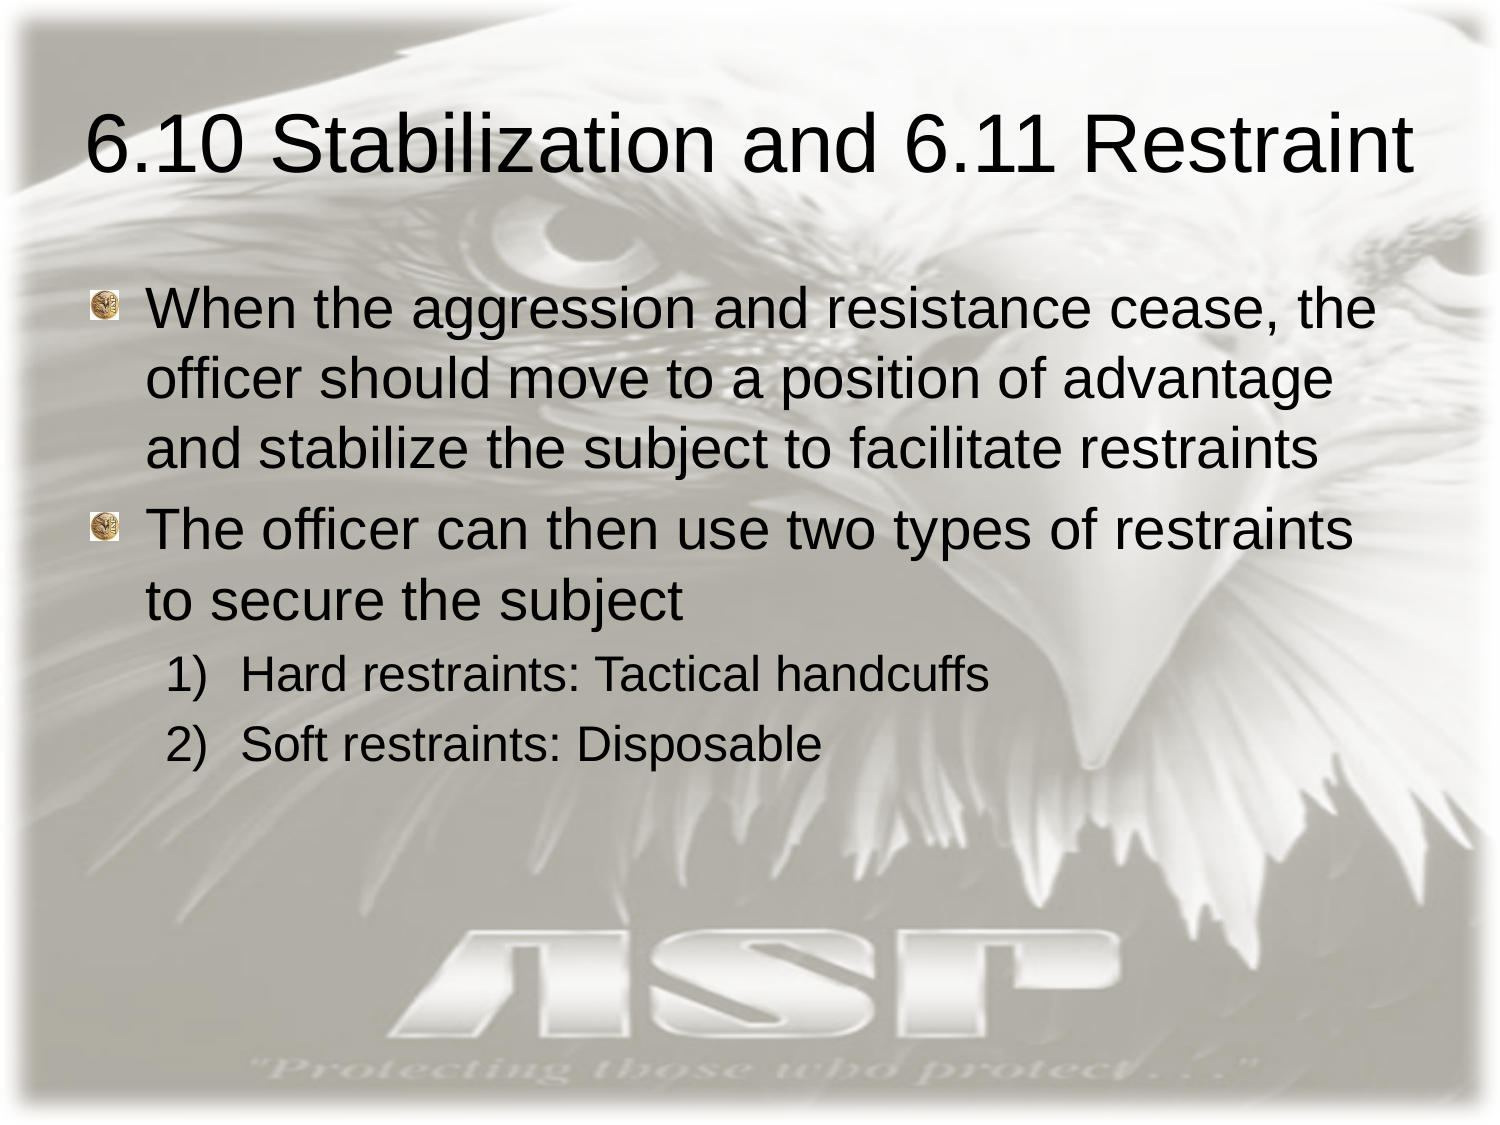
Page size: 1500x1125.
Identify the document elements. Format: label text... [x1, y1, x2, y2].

picture [90, 512, 119, 541]
list When the aggression and resistance cease, the officer should move to a position of advantage and stabilize the subject to facilitate restraints The officer can then use two types of restraints to secure the subject Hard restraints: Tactical handcuffs Soft restraints: Disposable [75, 262, 1425, 1005]
picture [90, 290, 119, 320]
title 6.10 Stabilization and 6.11 Restraint [37, 45, 1463, 233]
